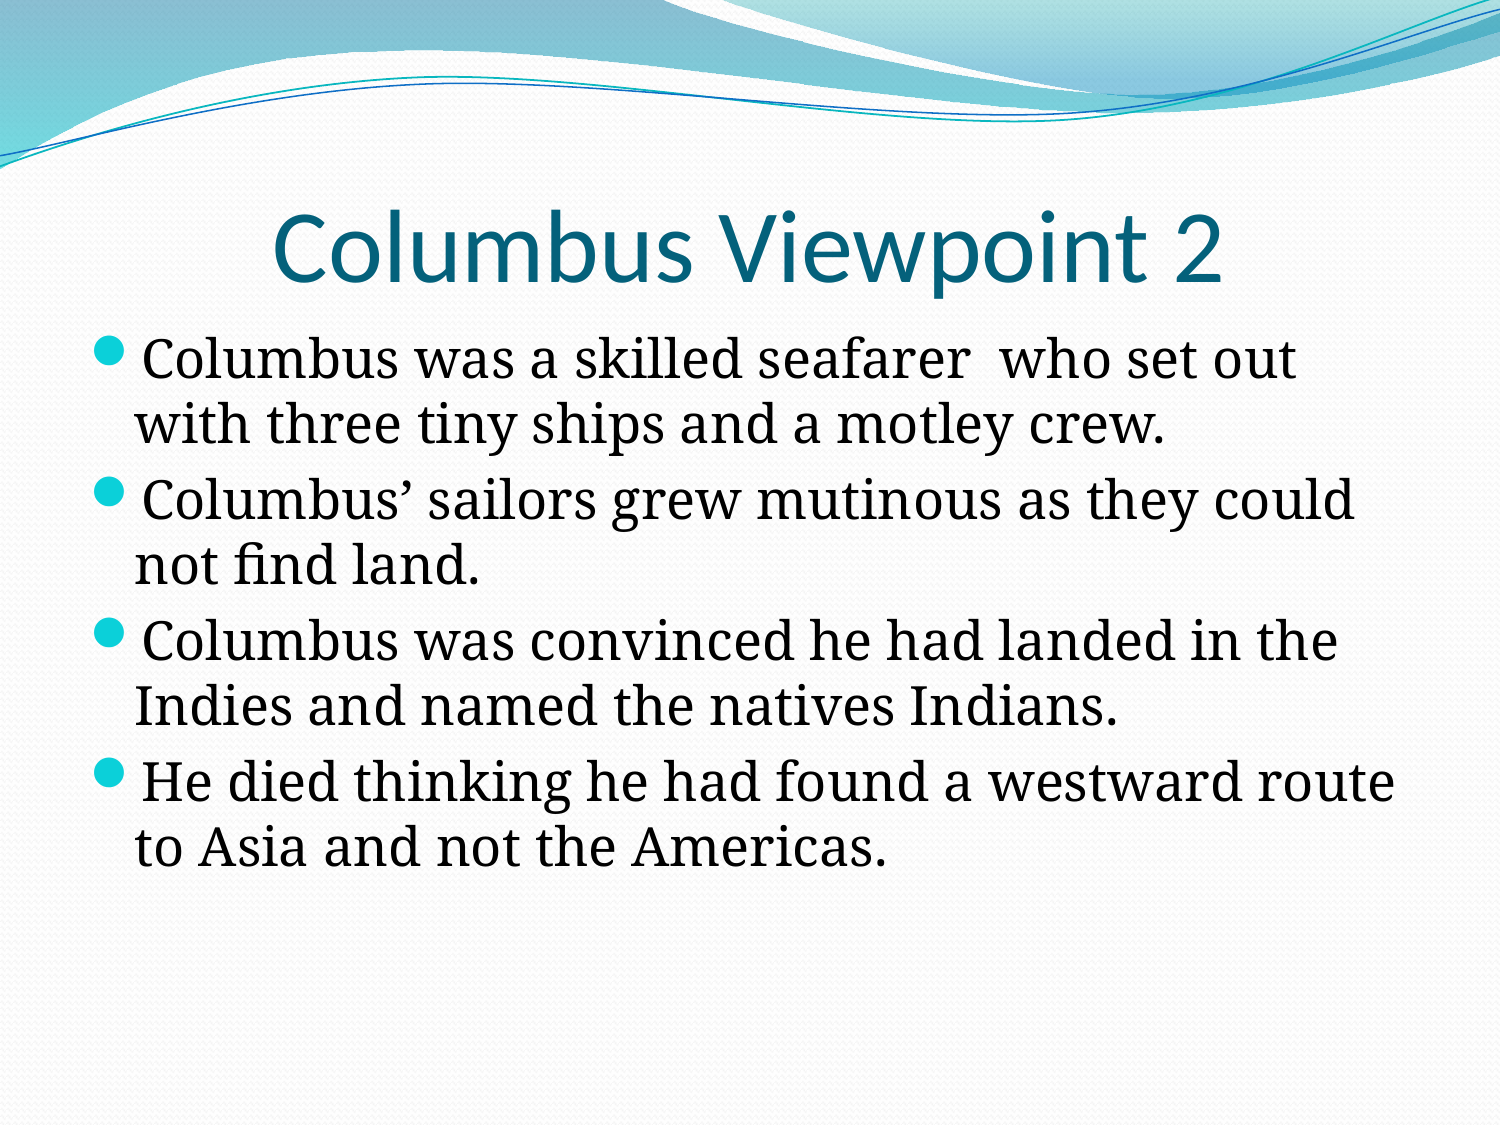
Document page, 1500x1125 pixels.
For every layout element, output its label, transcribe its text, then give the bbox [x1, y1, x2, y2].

list Columbus was a skilled seafarer who set out with three tiny ships and a motley crew. Columbus’ sailors grew mutinous as they could not find land. Columbus was convinced he had landed in the Indies and named the natives Indians. He died thinking he had found a westward route to Asia and not the Americas. [75, 317, 1425, 1038]
title Columbus Viewpoint 2 [75, 115, 1425, 303]
